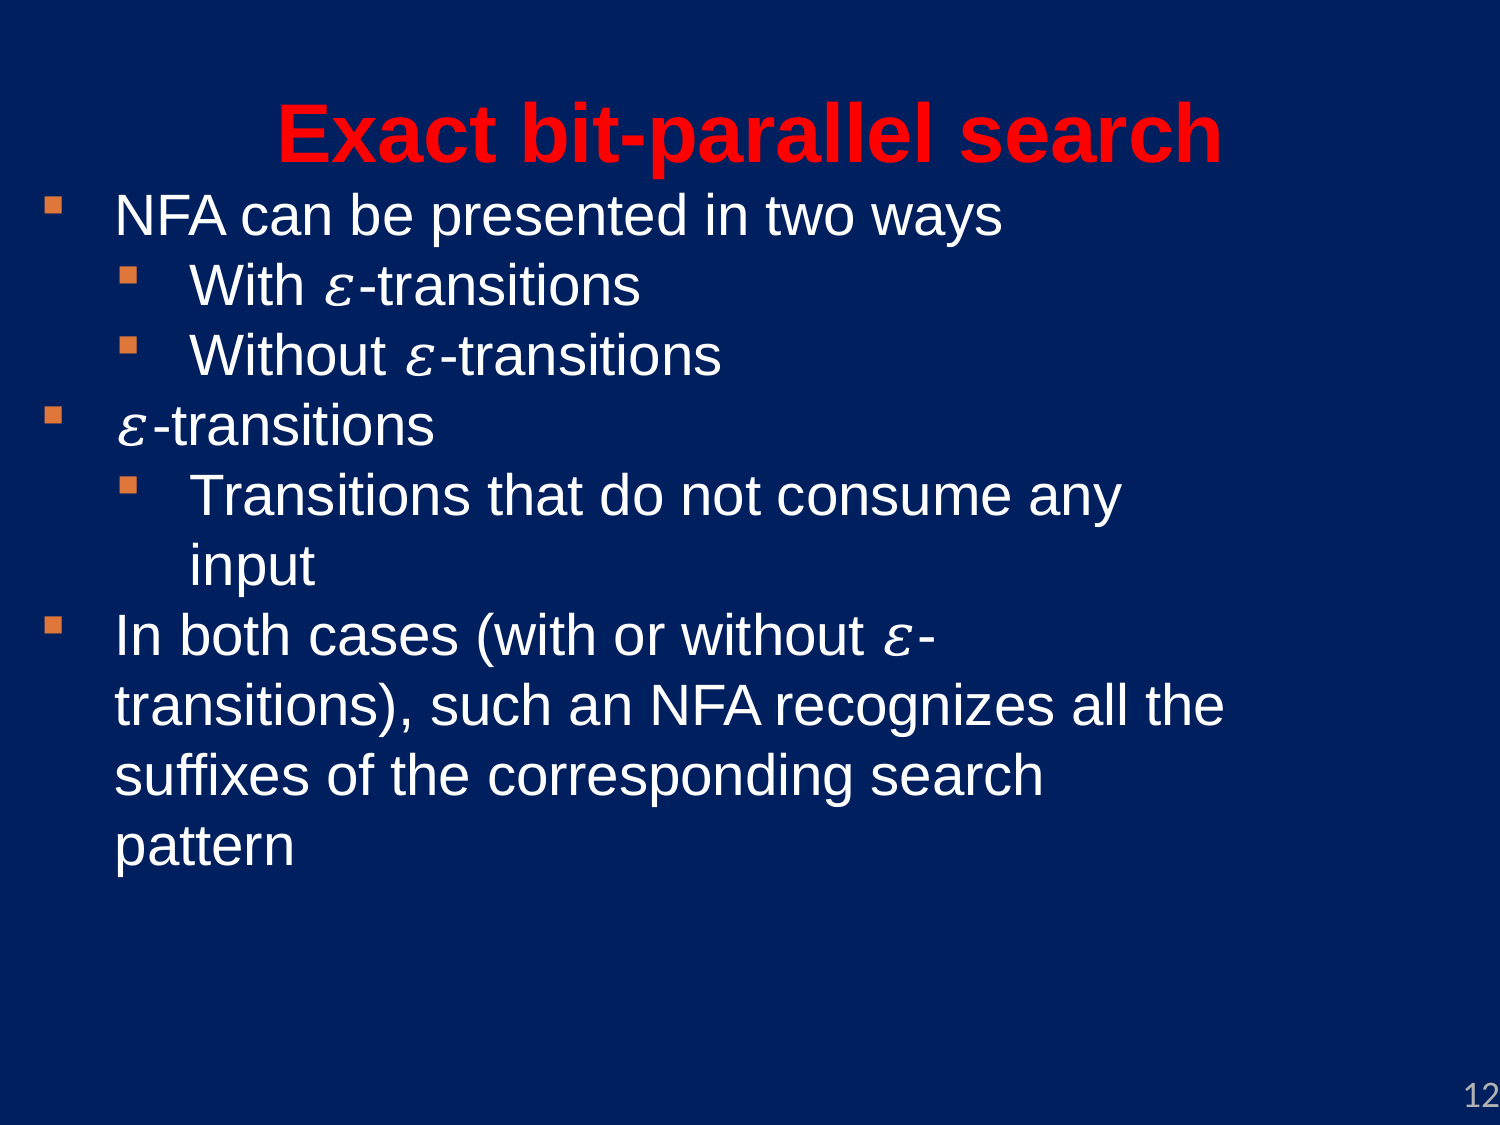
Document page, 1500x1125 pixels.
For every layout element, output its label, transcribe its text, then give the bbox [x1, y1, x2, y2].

title Exact bit-parallel search [44, 53, 1456, 267]
text_box NFA can be presented in two ways With 𝜀-transitions Without 𝜀-transitions 𝜀-transitions Transitions that do not consume any input In both cases (with or without 𝜀-transitions), such an NFA recognizes all the suffixes of the corresponding search pattern [37, 177, 1226, 878]
slide_number 12 [1437, 1069, 1500, 1125]
